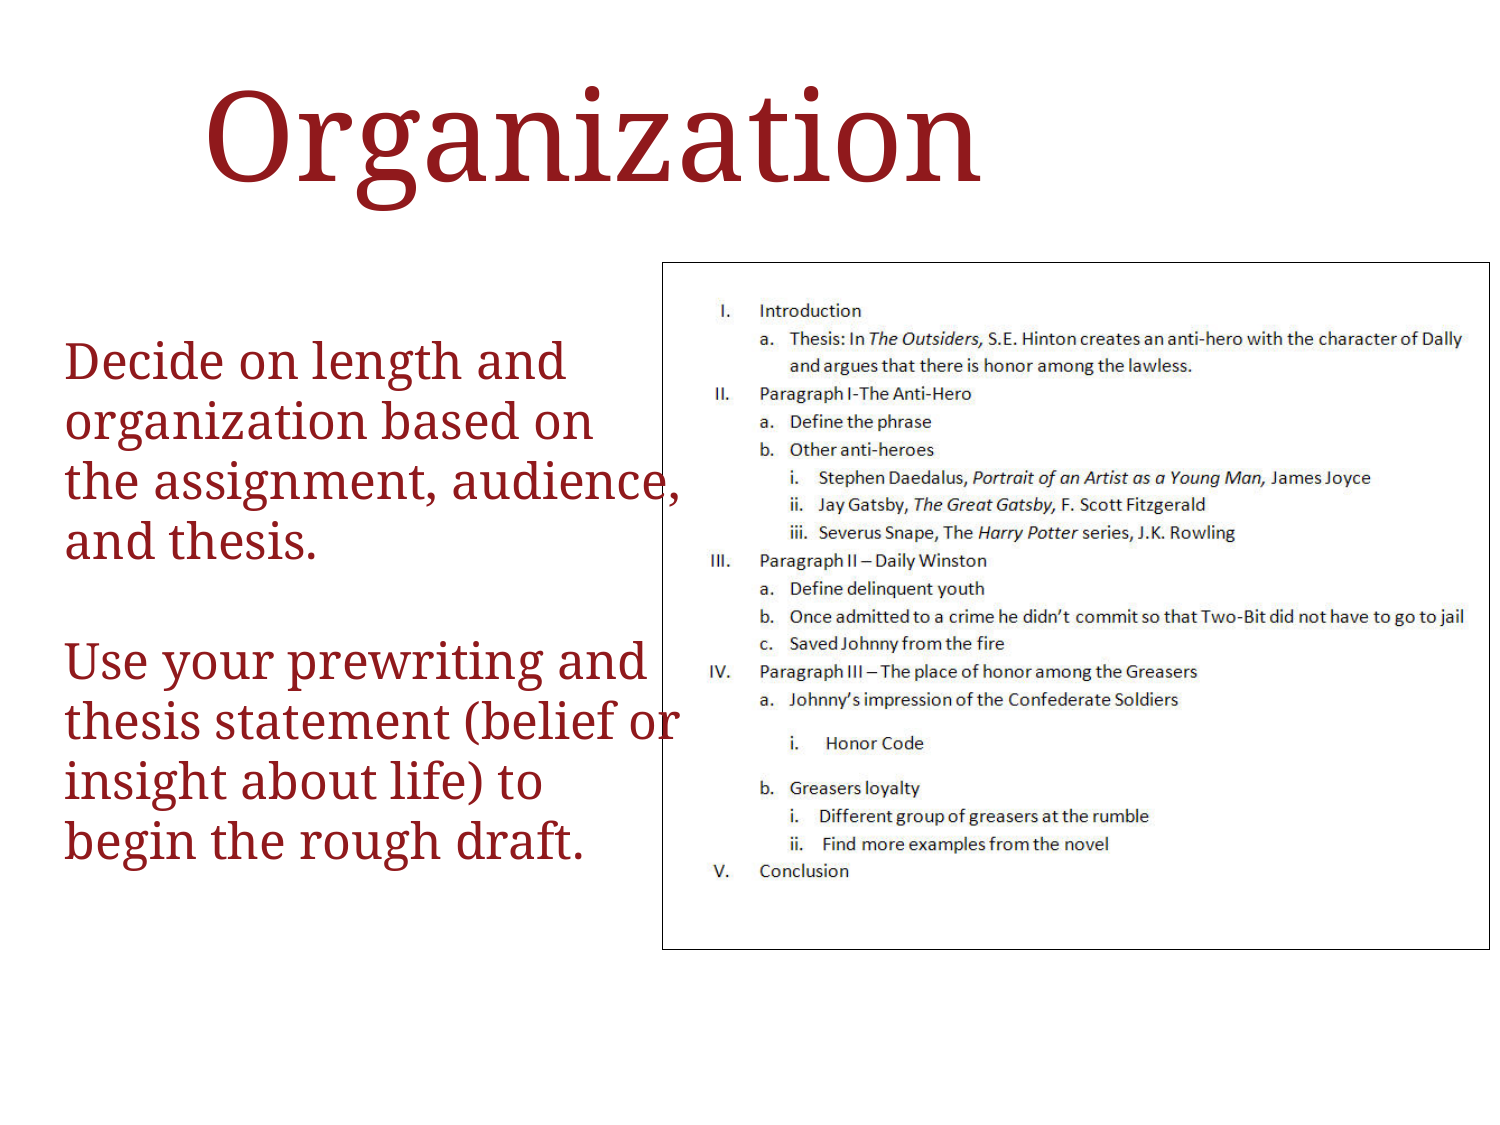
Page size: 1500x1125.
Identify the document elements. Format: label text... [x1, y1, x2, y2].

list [662, 262, 1491, 951]
text_box Decide on length and organization based on the assignment, audience, and thesis. Use your prewriting and thesis statement (belief or insight about life) to begin the rough draft. [50, 262, 660, 878]
title Organization [162, 37, 1025, 225]
